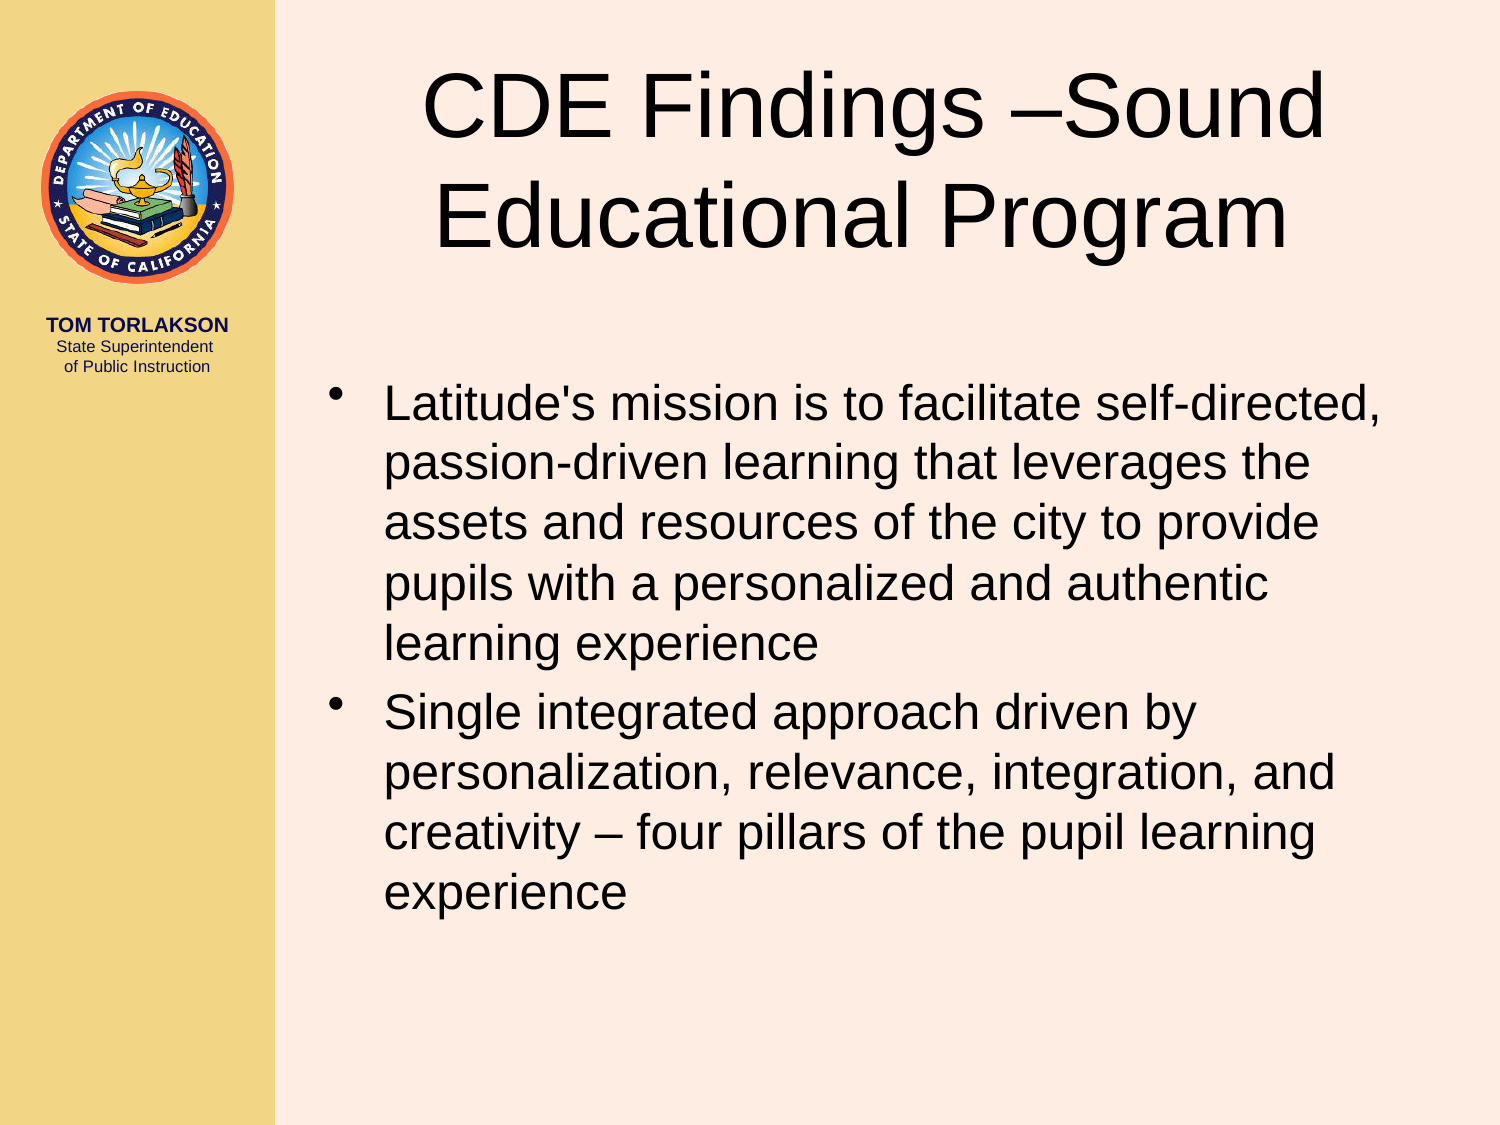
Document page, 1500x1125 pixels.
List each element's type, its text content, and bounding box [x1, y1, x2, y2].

title CDE Findings –Sound Educational Program [312, 24, 1438, 288]
list Latitude's mission is to facilitate self-directed, passion-driven learning that leverages the assets and resources of the city to provide pupils with a personalized and authentic learning experience Single integrated approach driven by personalization, relevance, integration, and creativity – four pillars of the pupil learning experience [312, 362, 1438, 1001]
picture [24, 74, 250, 300]
